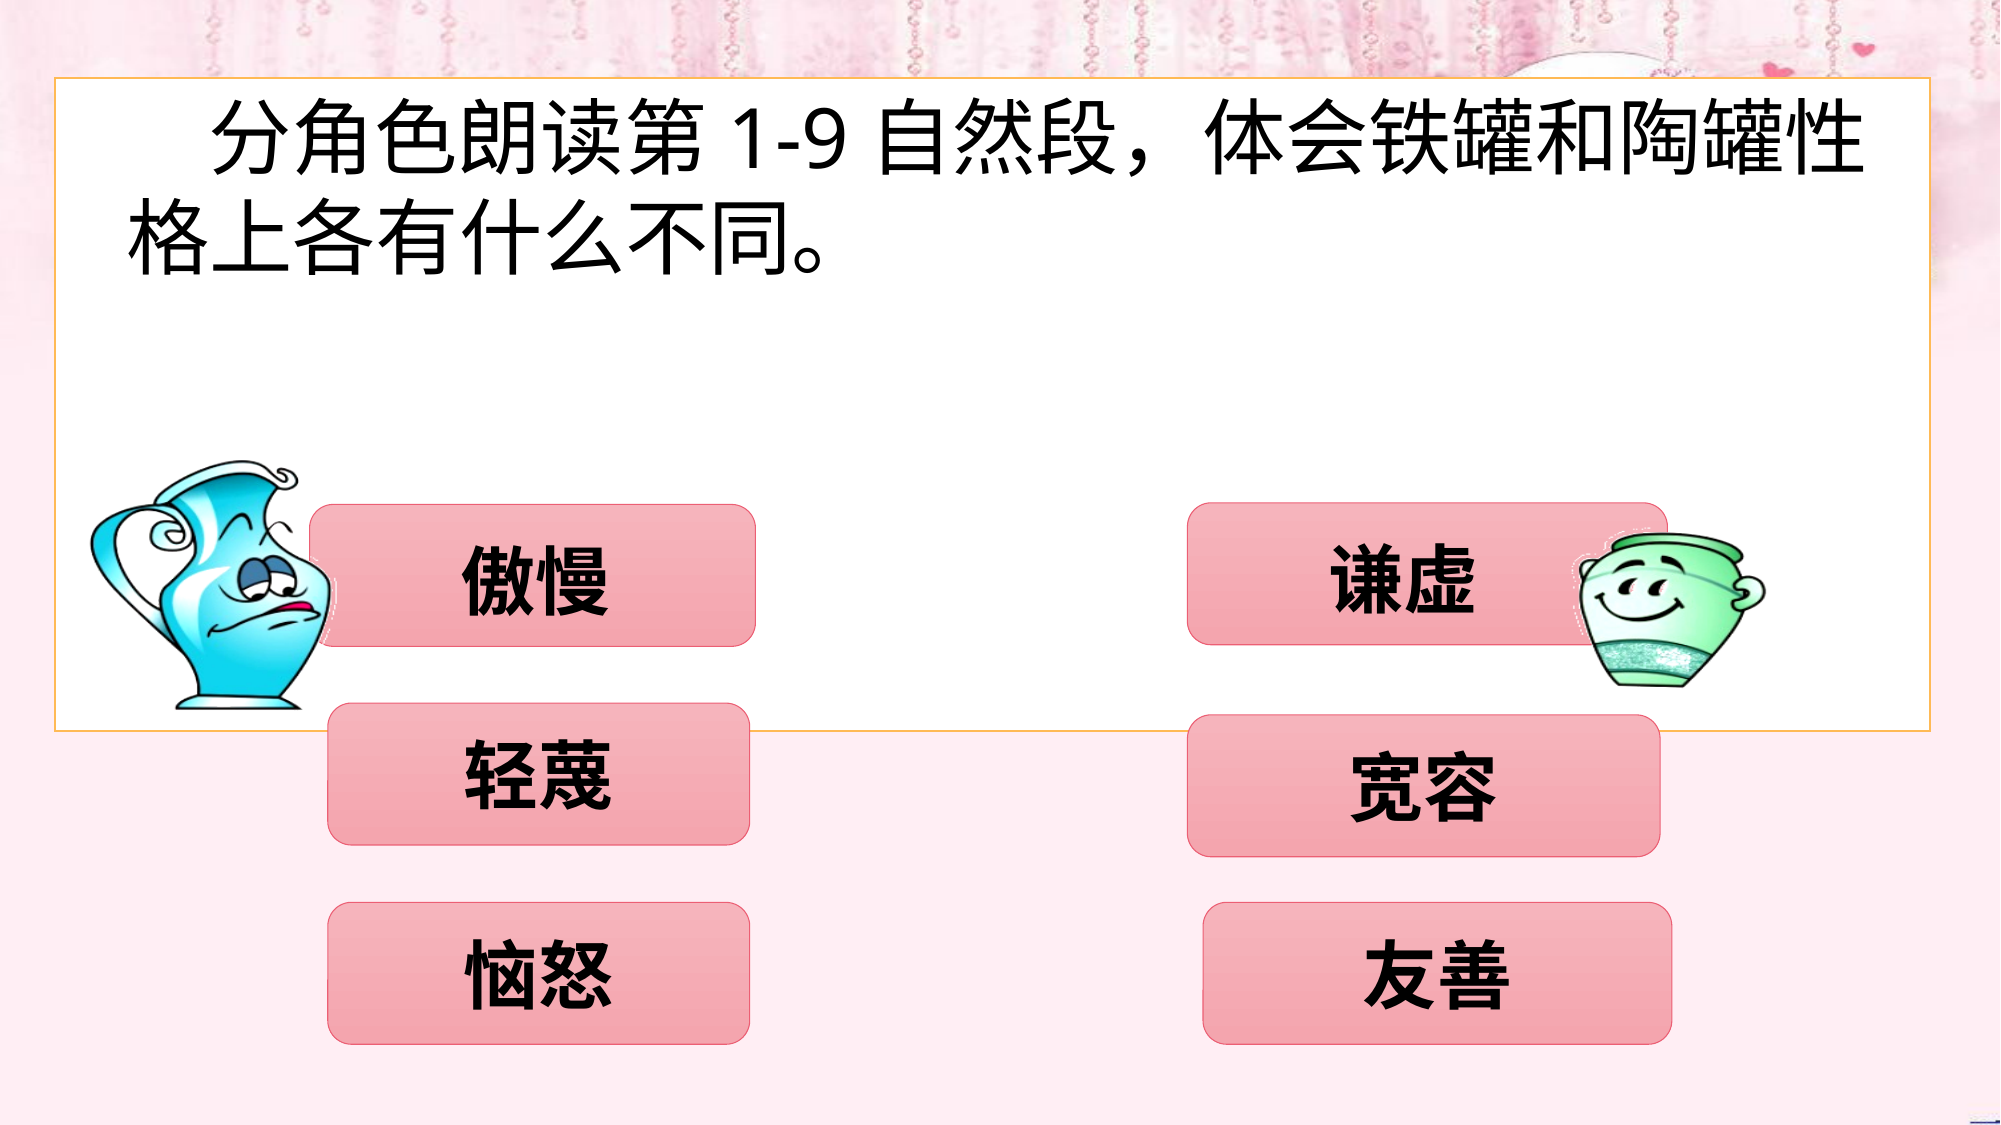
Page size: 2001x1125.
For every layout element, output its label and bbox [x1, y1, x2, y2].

text_box [78, 433, 756, 725]
picture [0, 0, 2000, 1125]
text_box [1187, 411, 1777, 704]
